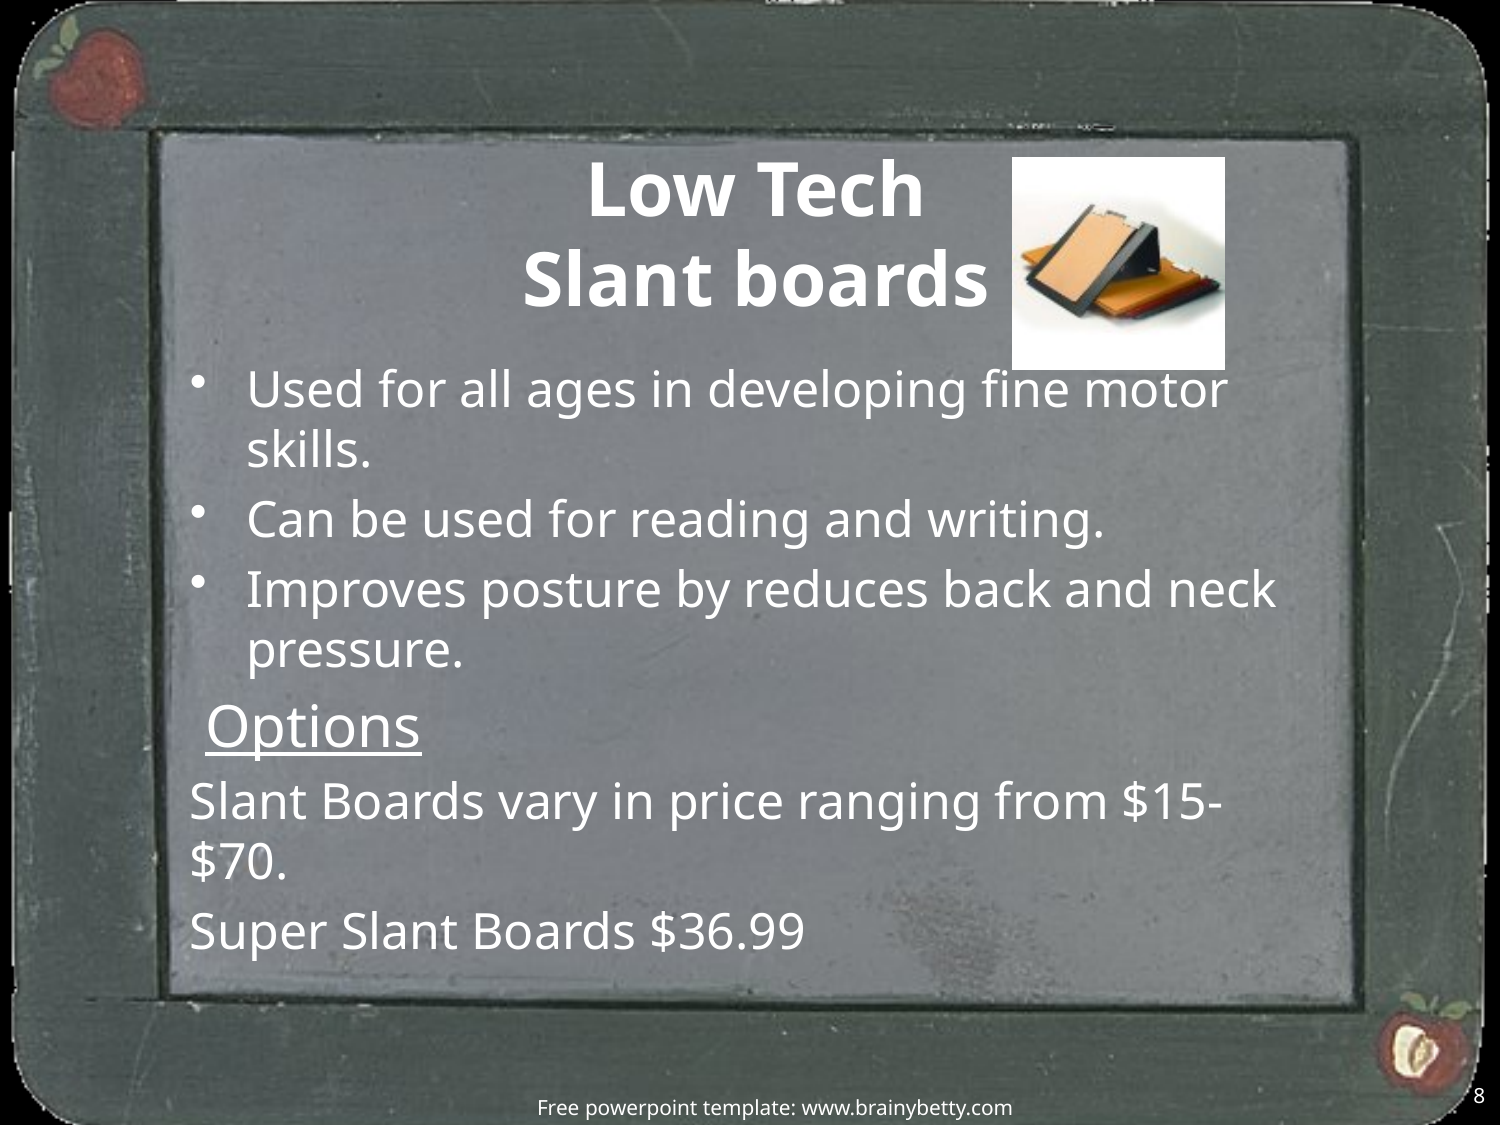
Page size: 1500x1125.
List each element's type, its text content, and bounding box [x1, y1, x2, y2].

slide_number 8 [1249, 1074, 1500, 1125]
picture [0, 0, 1500, 1125]
list Used for all ages in developing fine motor skills. Can be used for reading and writing. Improves posture by reduces back and neck pressure. Options Slant Boards vary in price ranging from $15-$70. Super Slant Boards $36.99 [174, 349, 1338, 976]
title Low Tech Slant boards [174, 137, 1338, 326]
footer Free powerpoint template: www.brainybetty.com [374, 1087, 1176, 1125]
